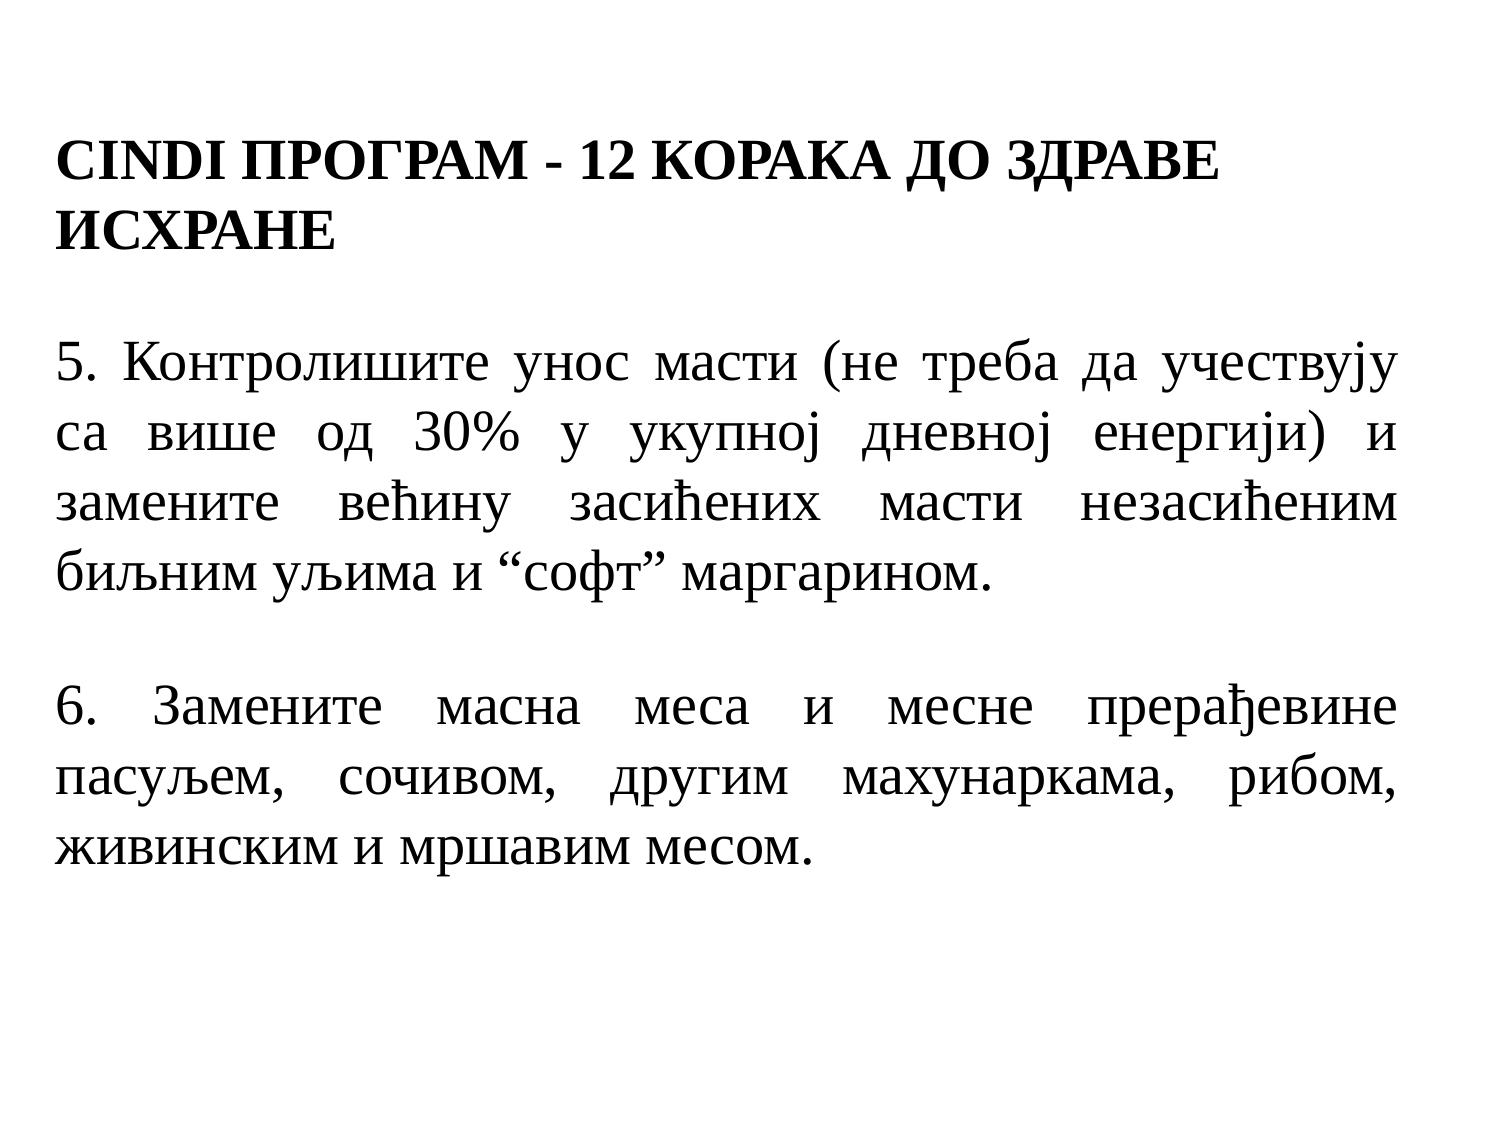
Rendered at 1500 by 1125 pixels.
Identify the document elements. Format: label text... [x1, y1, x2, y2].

text_box CINDI ПРОГРАМ - 12 КОРАКА ДО ЗДРАВЕ ИСХРАНЕ 5. Контролишите унос масти (не треба да учествују са више од 30% у укупној дневној енергији) и замените већину засићених масти незасићеним биљним уљима и “софт” маргарином. 6. Замените масна меса и месне прерађевине пасуљем, сочивом, другим махунаркама, рибом, живинским и мршавим месом. [41, 113, 1414, 884]
